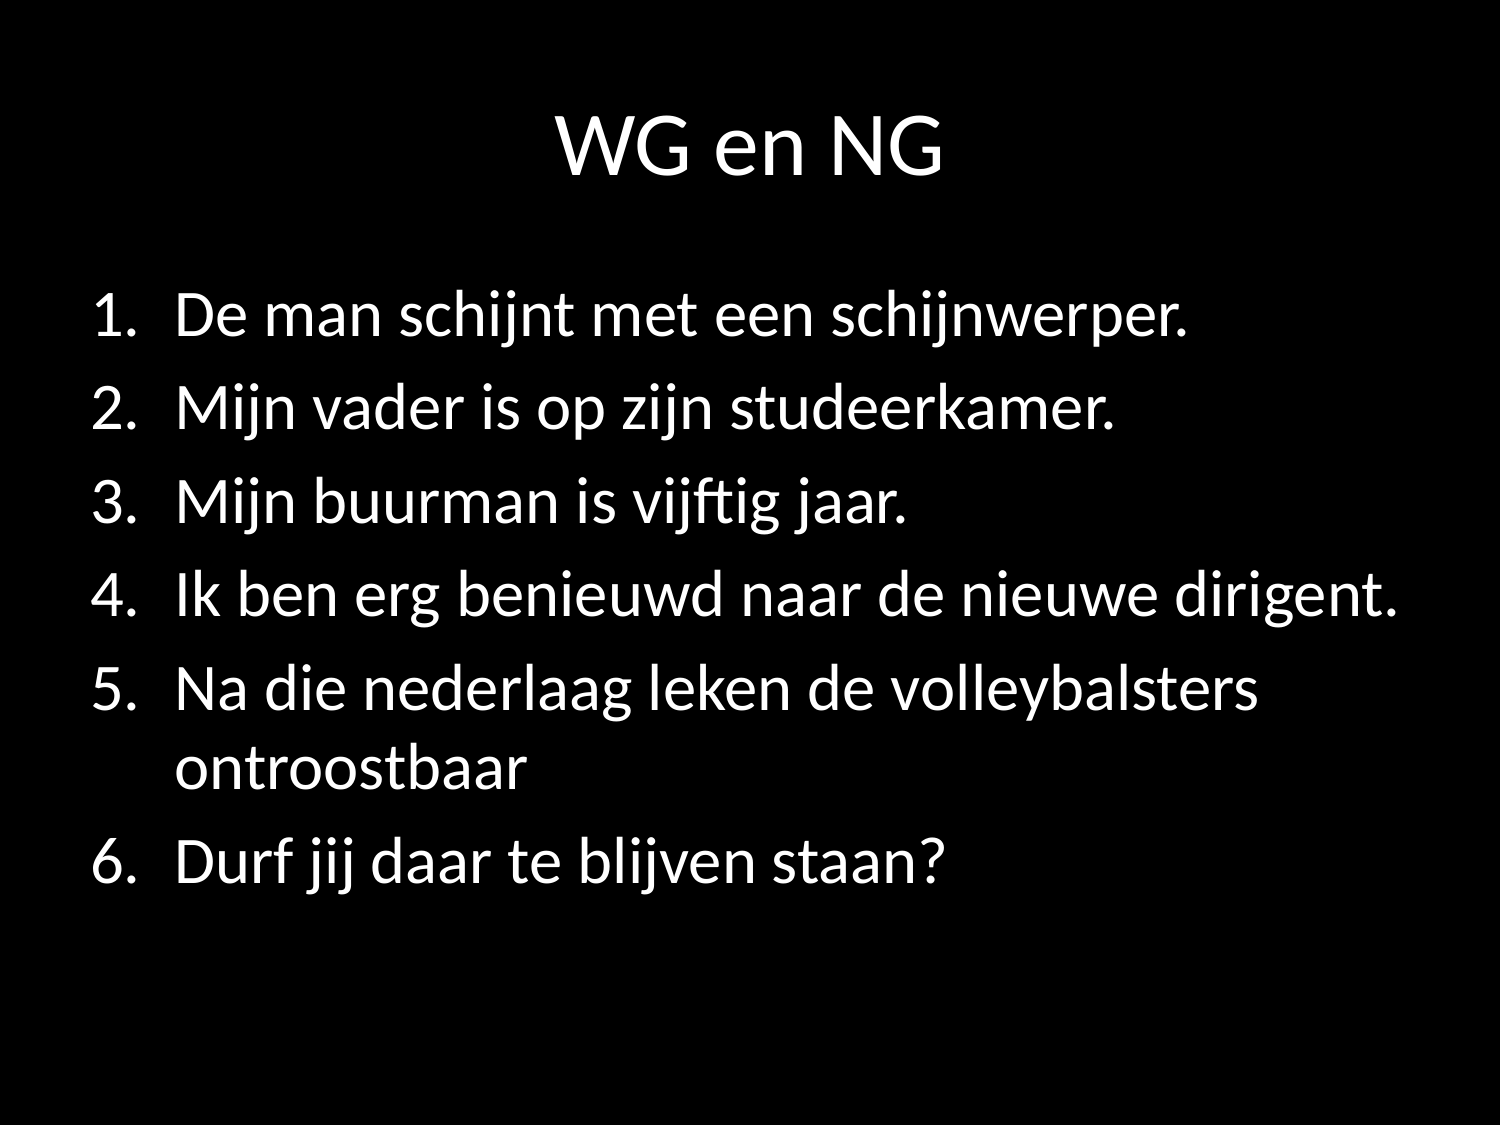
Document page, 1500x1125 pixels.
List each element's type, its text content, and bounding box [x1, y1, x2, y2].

title WG en NG [75, 45, 1425, 233]
list De man schijnt met een schijnwerper. Mijn vader is op zijn studeerkamer. Mijn buurman is vijftig jaar. Ik ben erg benieuwd naar de nieuwe dirigent. Na die nederlaag leken de volleybalsters ontroostbaar Durf jij daar te blijven staan? [75, 262, 1425, 1005]
